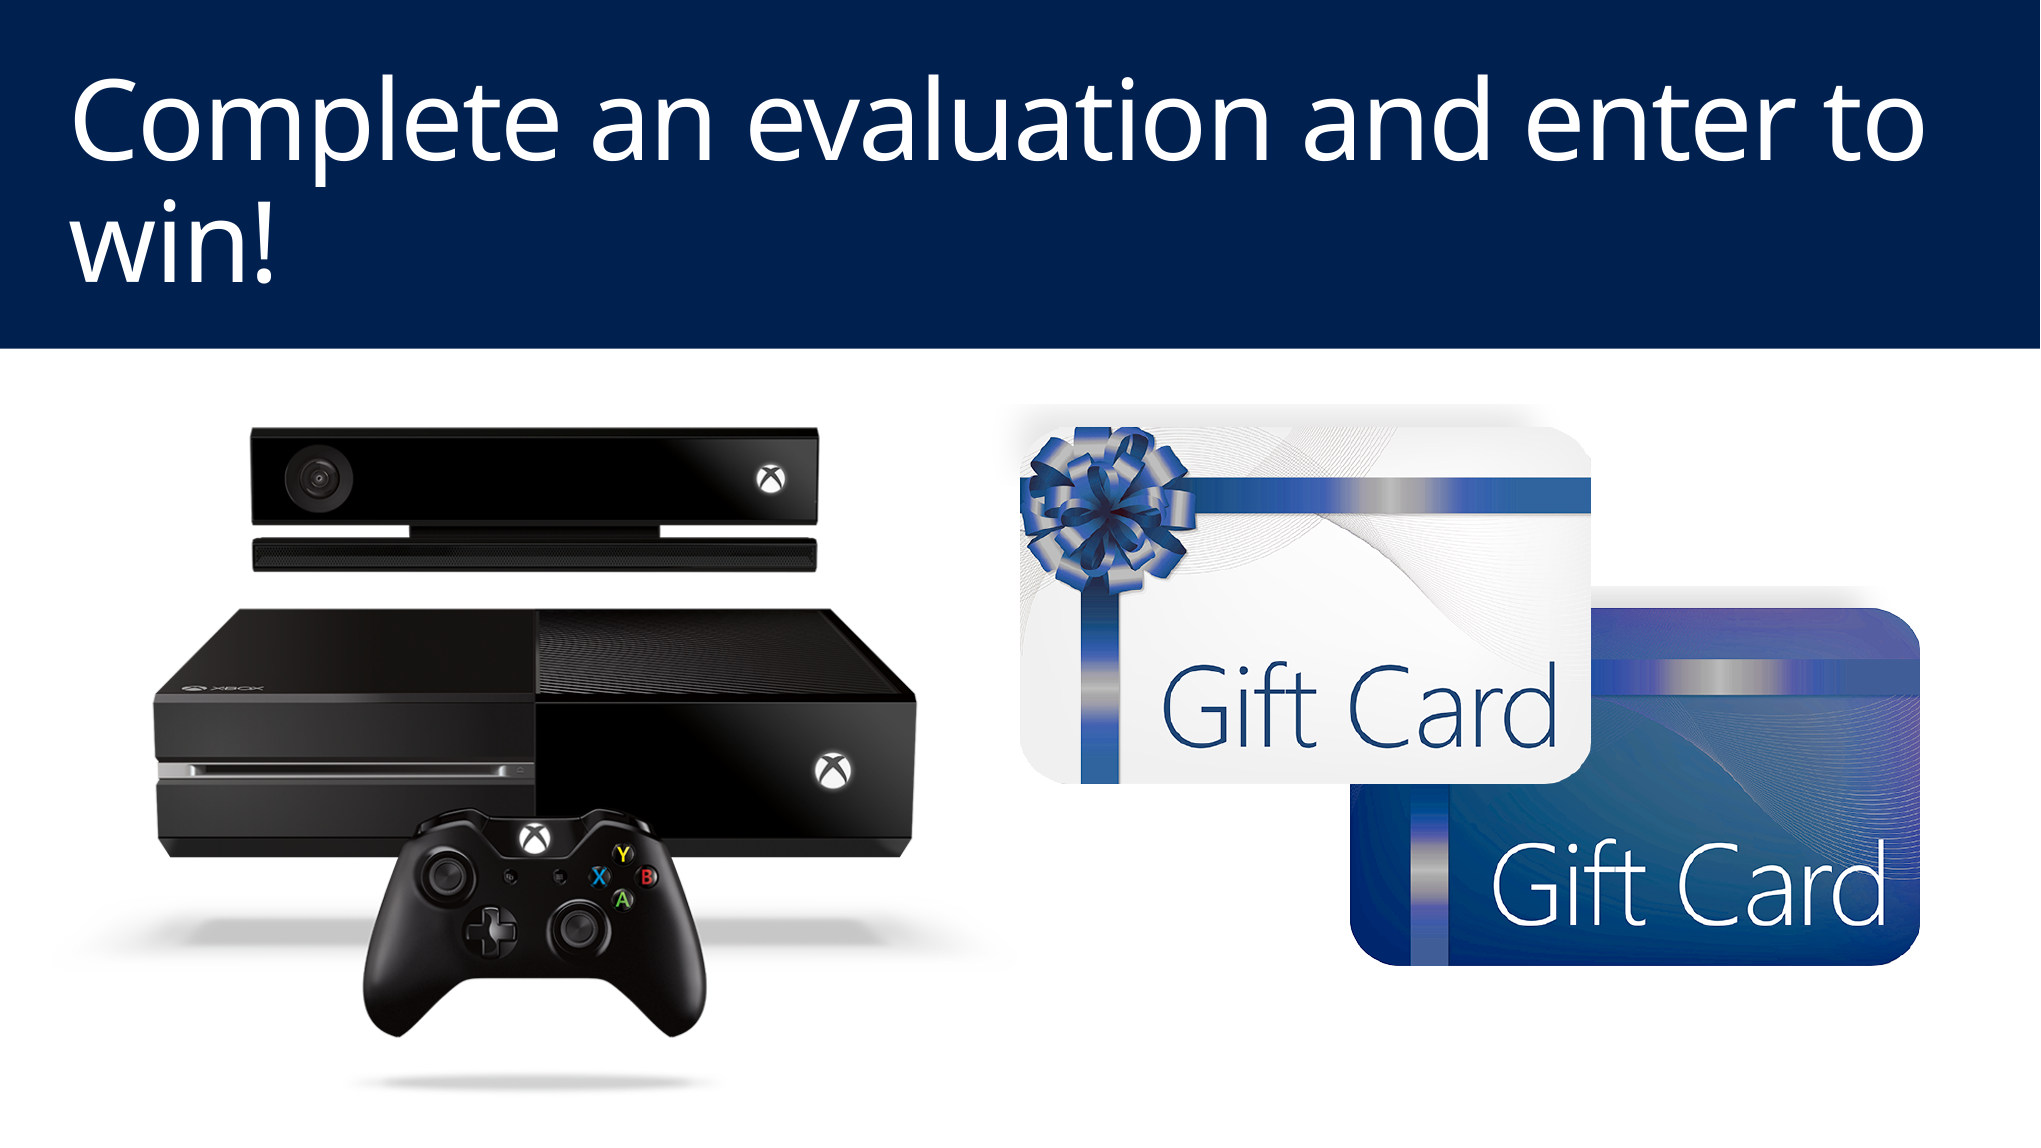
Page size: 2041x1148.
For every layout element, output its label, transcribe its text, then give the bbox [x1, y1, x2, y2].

text_box [0, 348, 2041, 1148]
picture [0, 366, 1921, 1130]
title Complete an evaluation and enter to win! [45, 48, 1996, 199]
